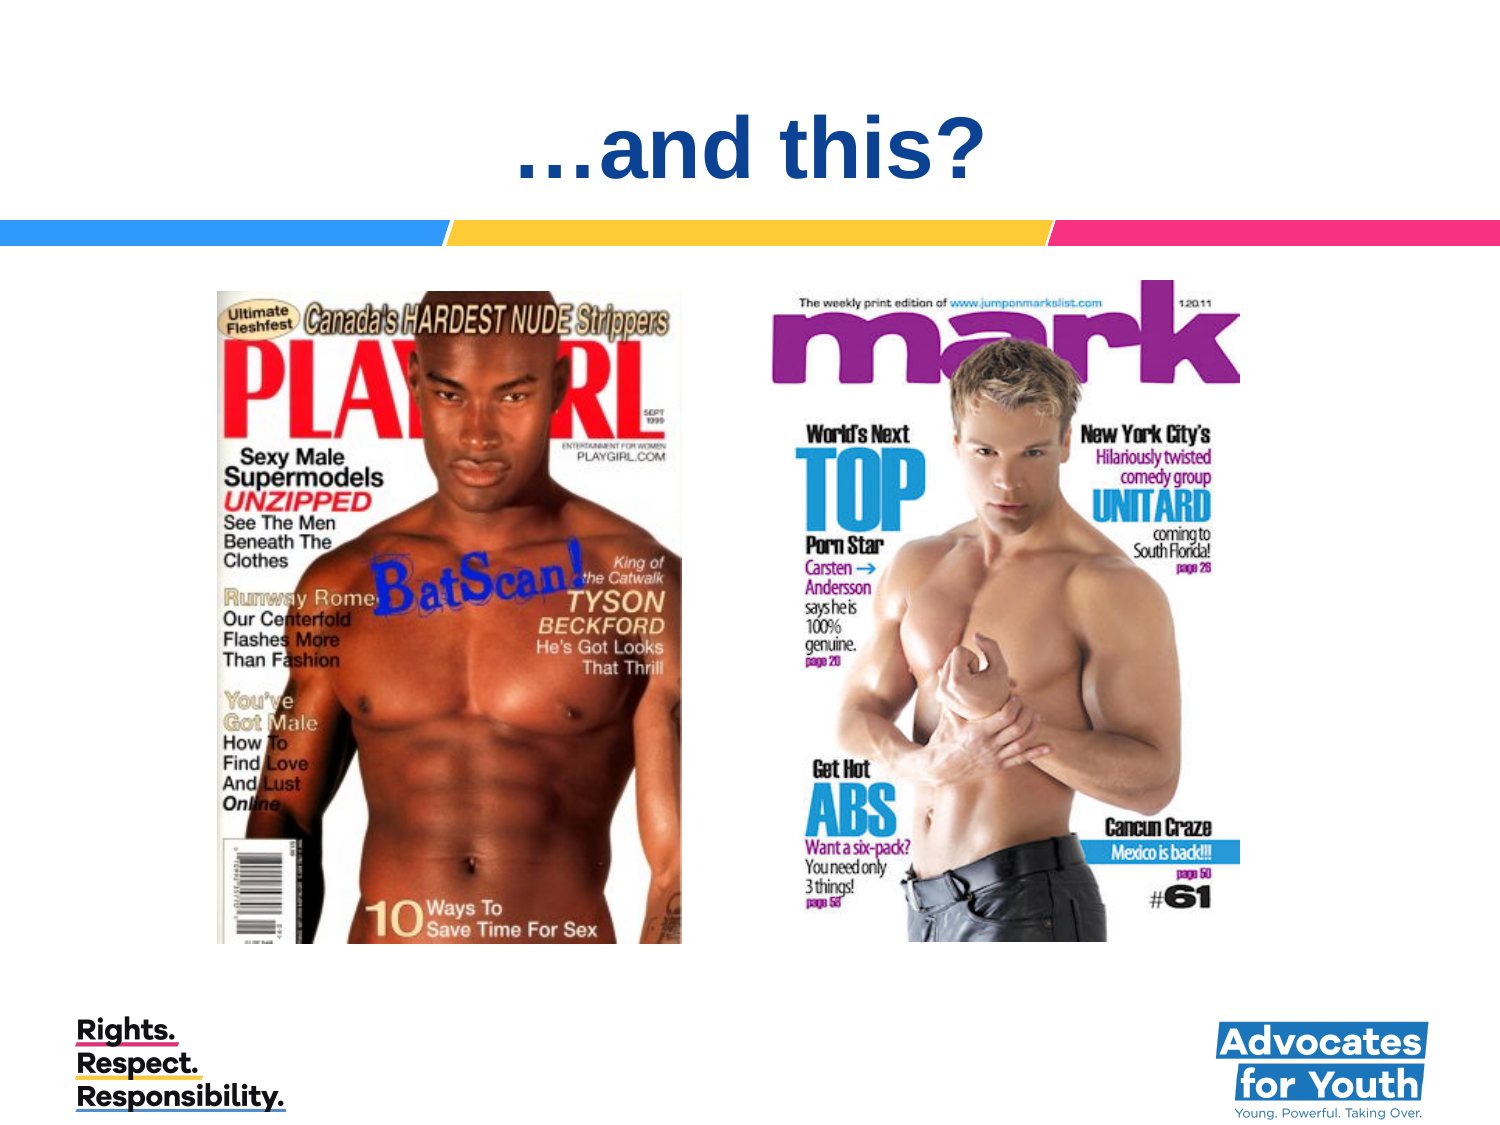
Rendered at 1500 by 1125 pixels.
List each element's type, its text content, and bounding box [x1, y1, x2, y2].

picture [770, 279, 1240, 943]
picture [217, 290, 683, 944]
title …and this? [103, 61, 1397, 225]
picture [0, 207, 1500, 258]
